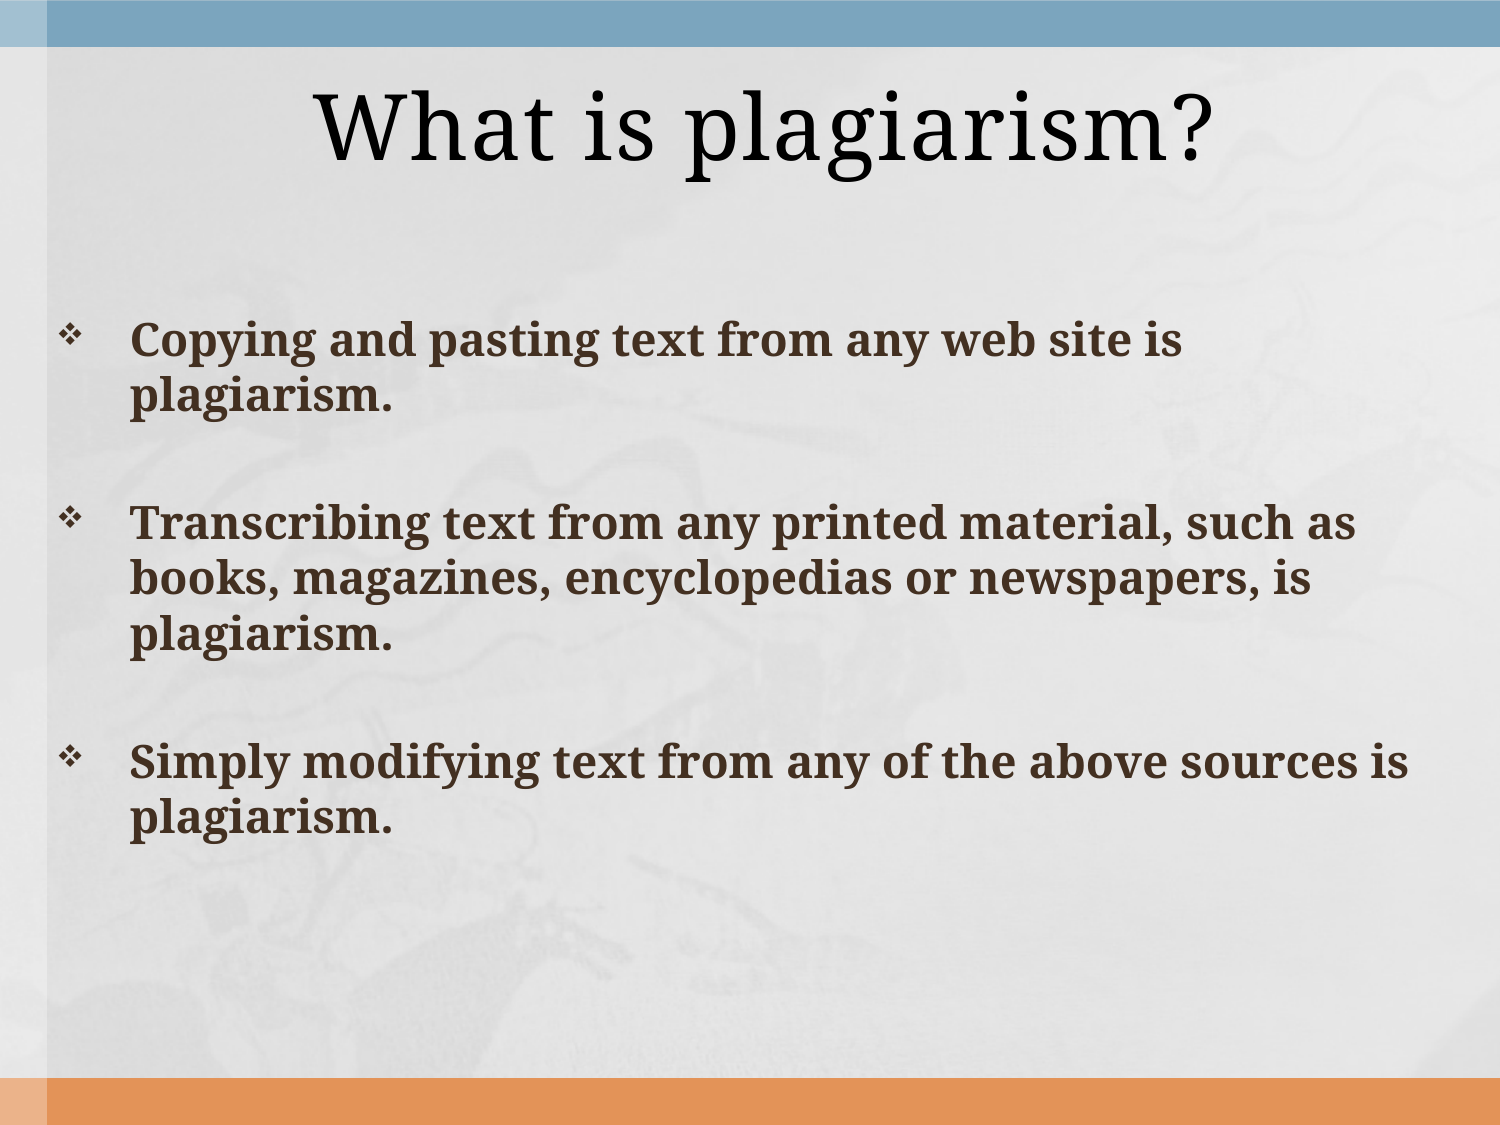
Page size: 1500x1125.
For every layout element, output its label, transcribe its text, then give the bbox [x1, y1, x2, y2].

title What is plagiarism? [49, 46, 1454, 202]
list Copying and pasting text from any web site is plagiarism. Transcribing text from any printed material, such as books, magazines, encyclopedias or newspapers, is plagiarism. Simply modifying text from any of the above sources is plagiarism. [41, 255, 1471, 1071]
